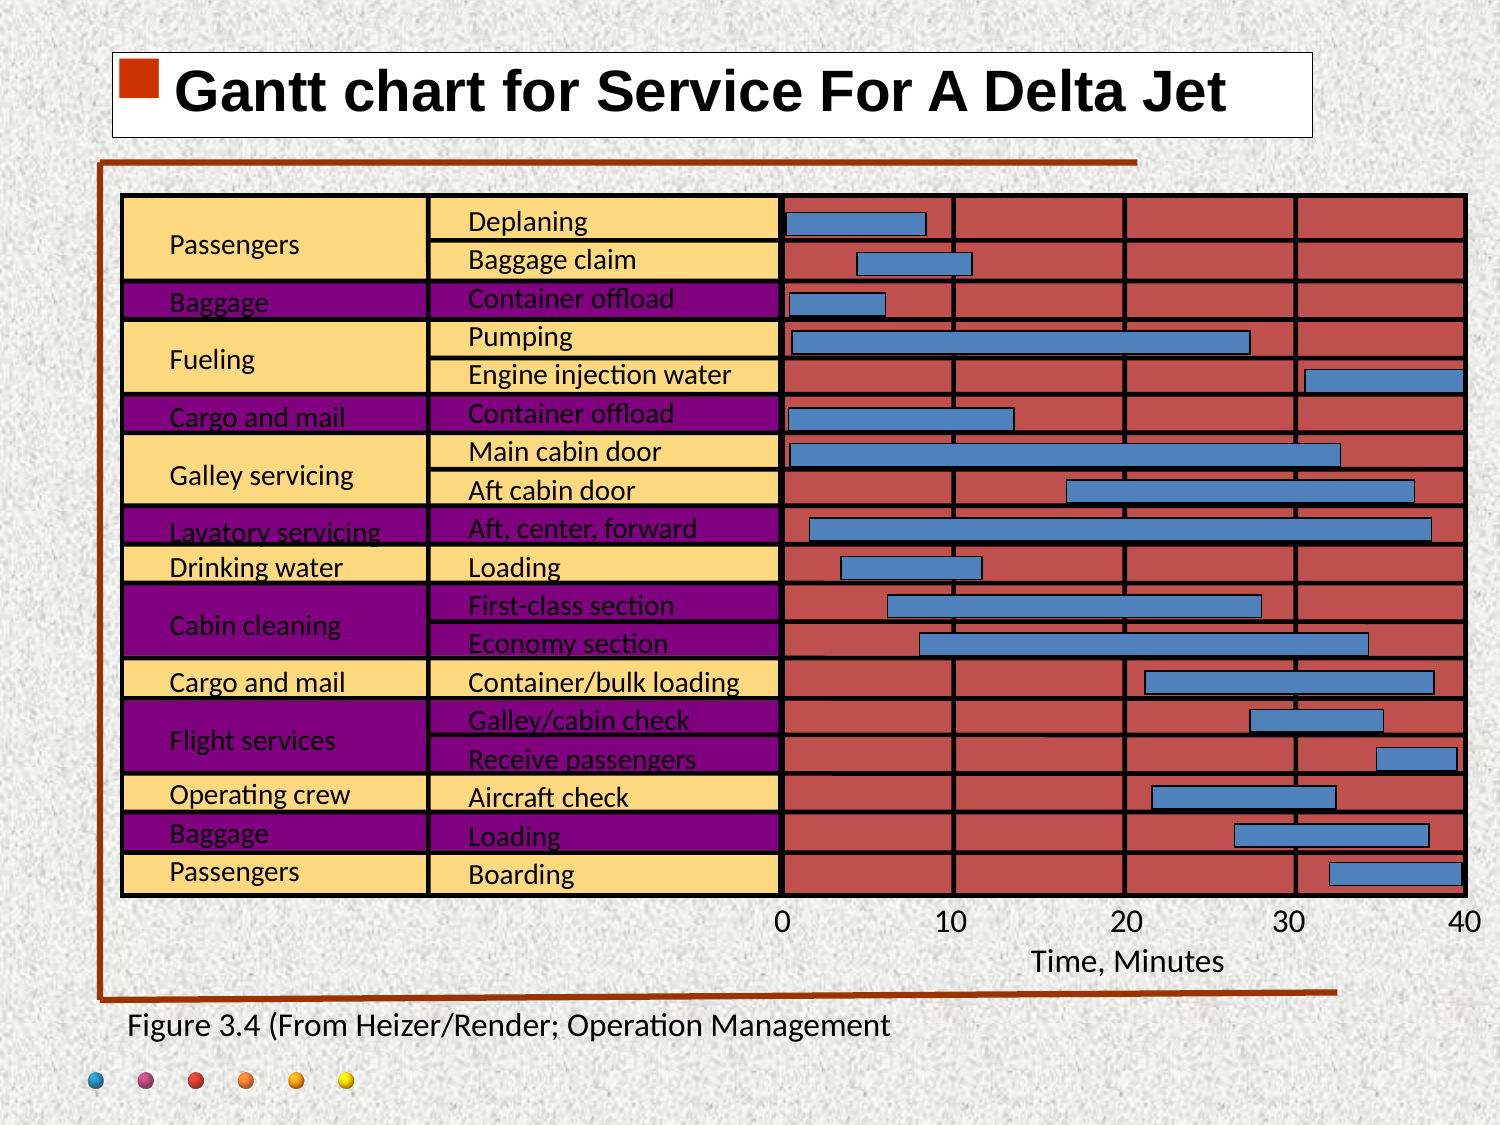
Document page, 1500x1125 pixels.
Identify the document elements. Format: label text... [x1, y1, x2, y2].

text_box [119, 190, 1498, 988]
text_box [785, 212, 1465, 886]
text_box Figure 3.4 (From Heizer/Render; Operation Management [112, 995, 940, 1051]
title Gantt chart for Service For A Delta Jet [112, 52, 1313, 138]
picture [0, 0, 1500, 1125]
